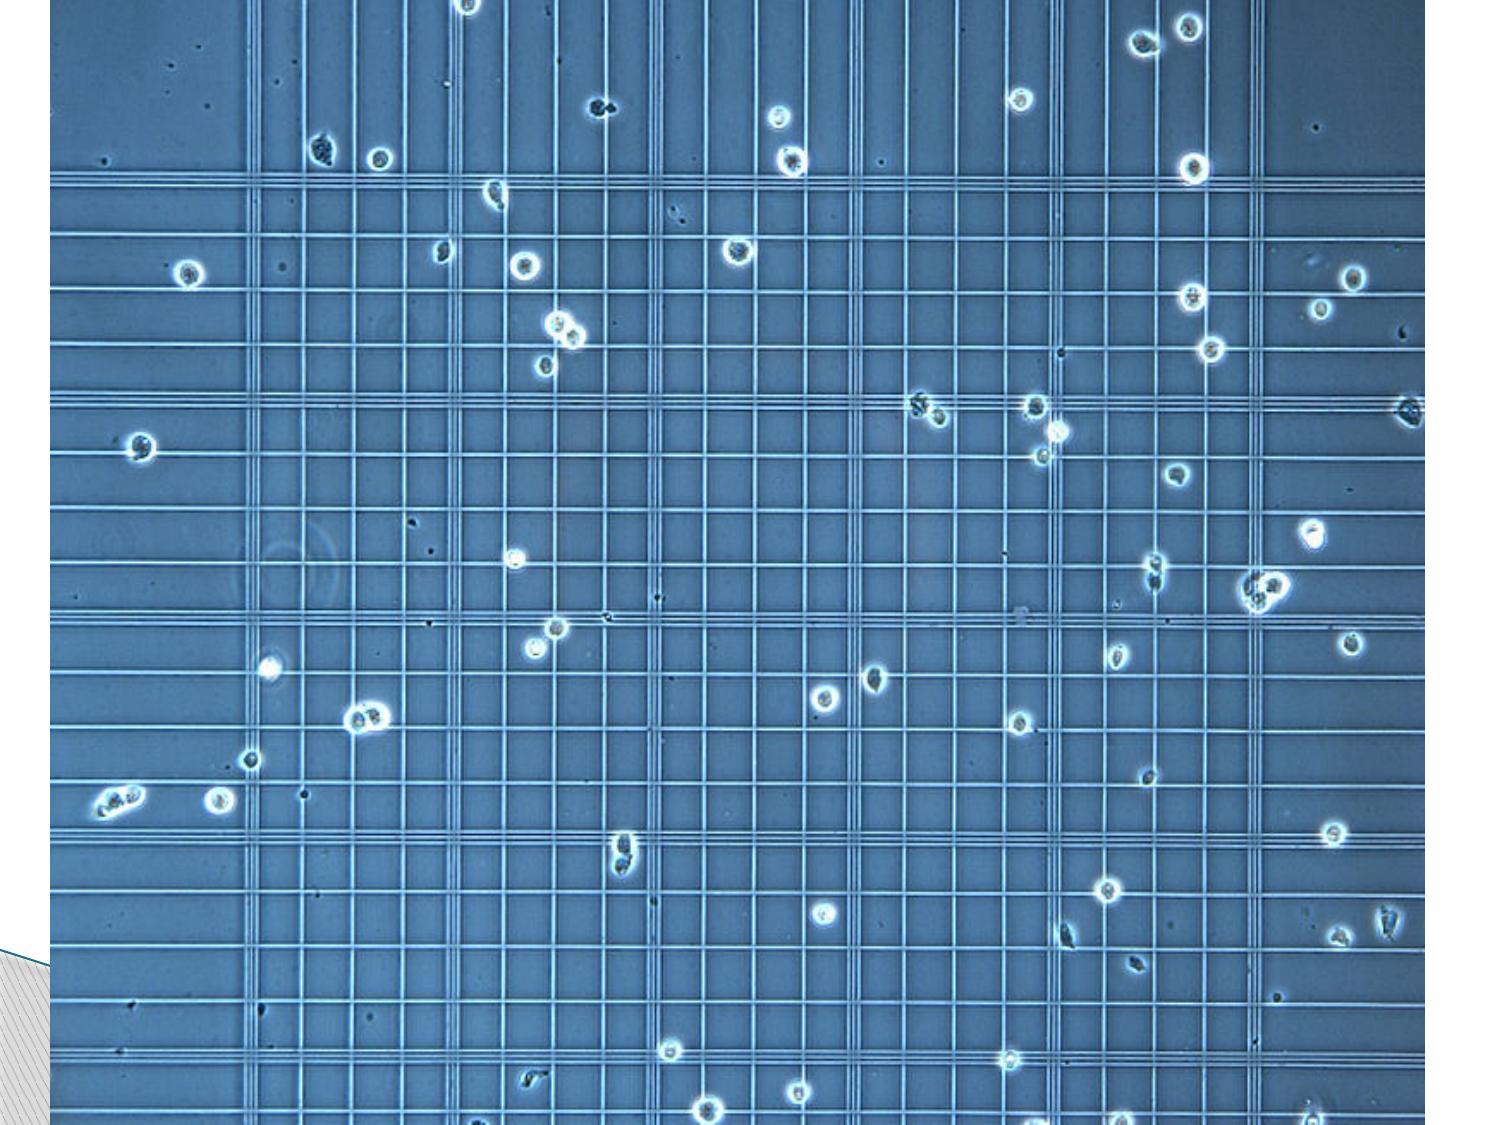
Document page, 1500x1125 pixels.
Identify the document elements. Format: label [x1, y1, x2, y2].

list [49, 0, 1426, 1125]
